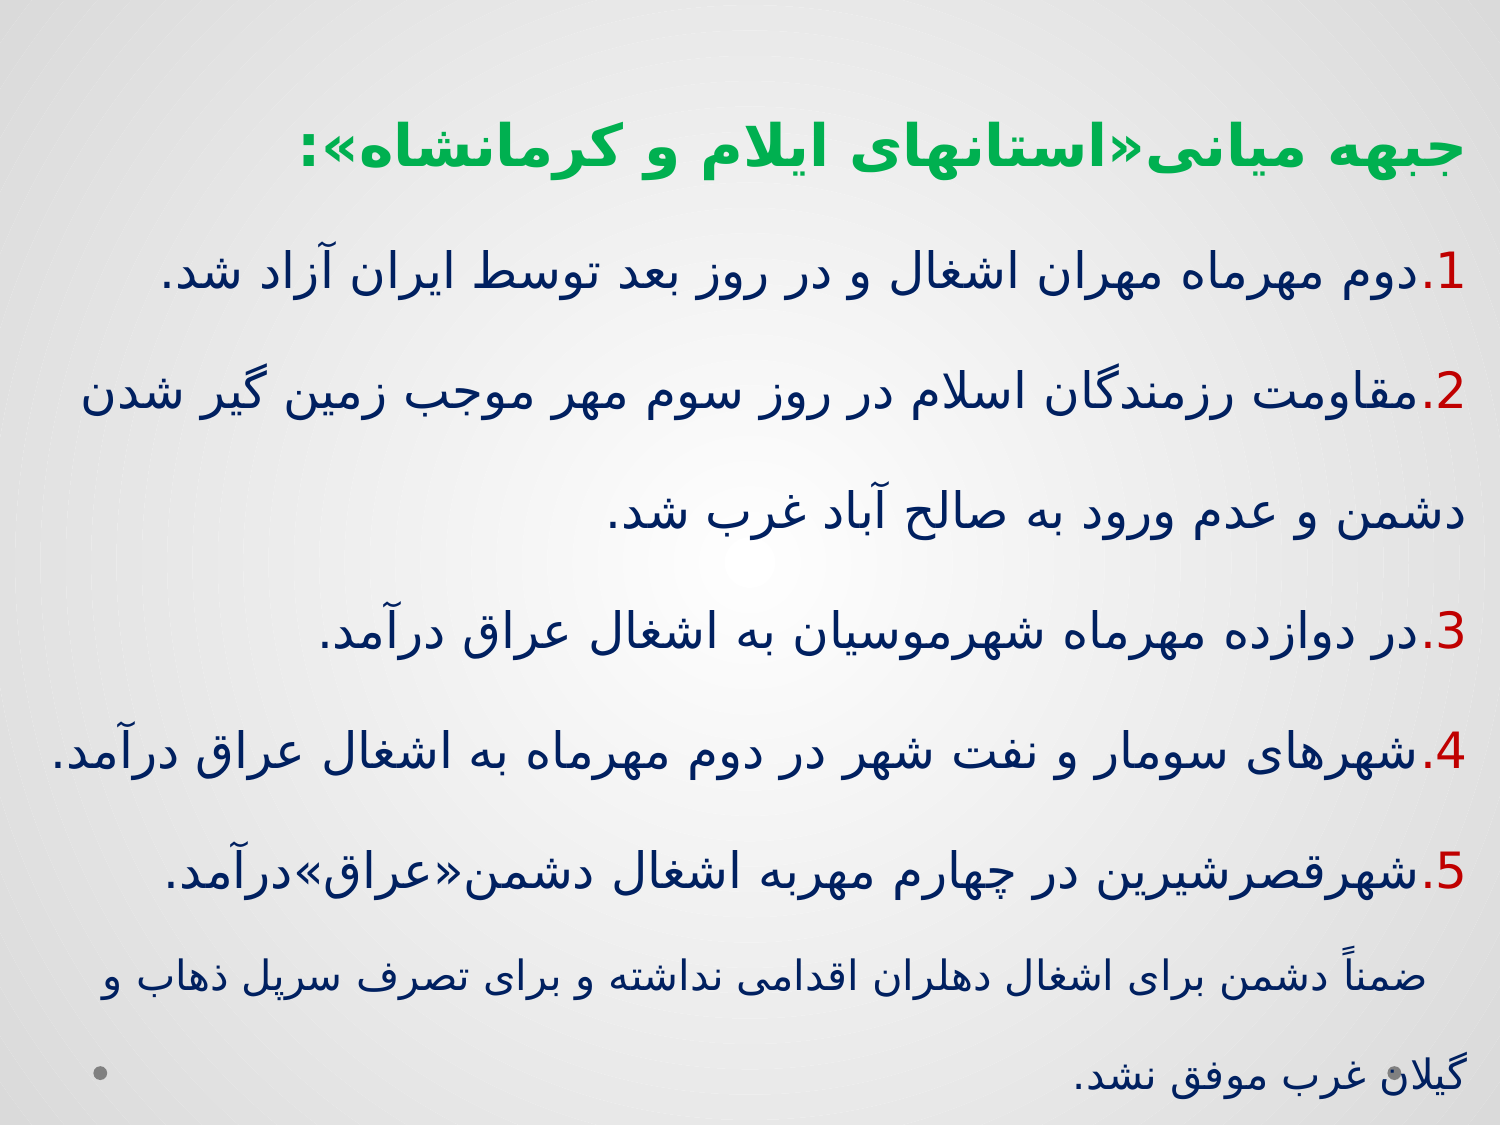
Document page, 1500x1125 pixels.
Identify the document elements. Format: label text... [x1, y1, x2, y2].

text_box جبهه میانی«استانهای ایلام و کرمانشاه»: 1.دوم مهرماه مهران اشغال و در روز بعد توسط ایران آزاد شد. 2.مقاومت رزمندگان اسلام در روز سوم مهر موجب زمین گیر شدن دشمن و عدم ورود به صالح آباد غرب شد. 3.در دوازده مهرماه شهرموسیان به اشغال عراق درآمد. 4.شهرهای سومار و نفت شهر در دوم مهرماه به اشغال عراق درآمد. 5.شهرقصرشیرین در چهارم مهربه اشغال دشمن«عراق»درآمد. ضمناً دشمن برای اشغال دهلران اقدامی نداشته و برای تصرف سرپل ذهاب و گیلان غرب موفق نشد. [17, 30, 1483, 1106]
